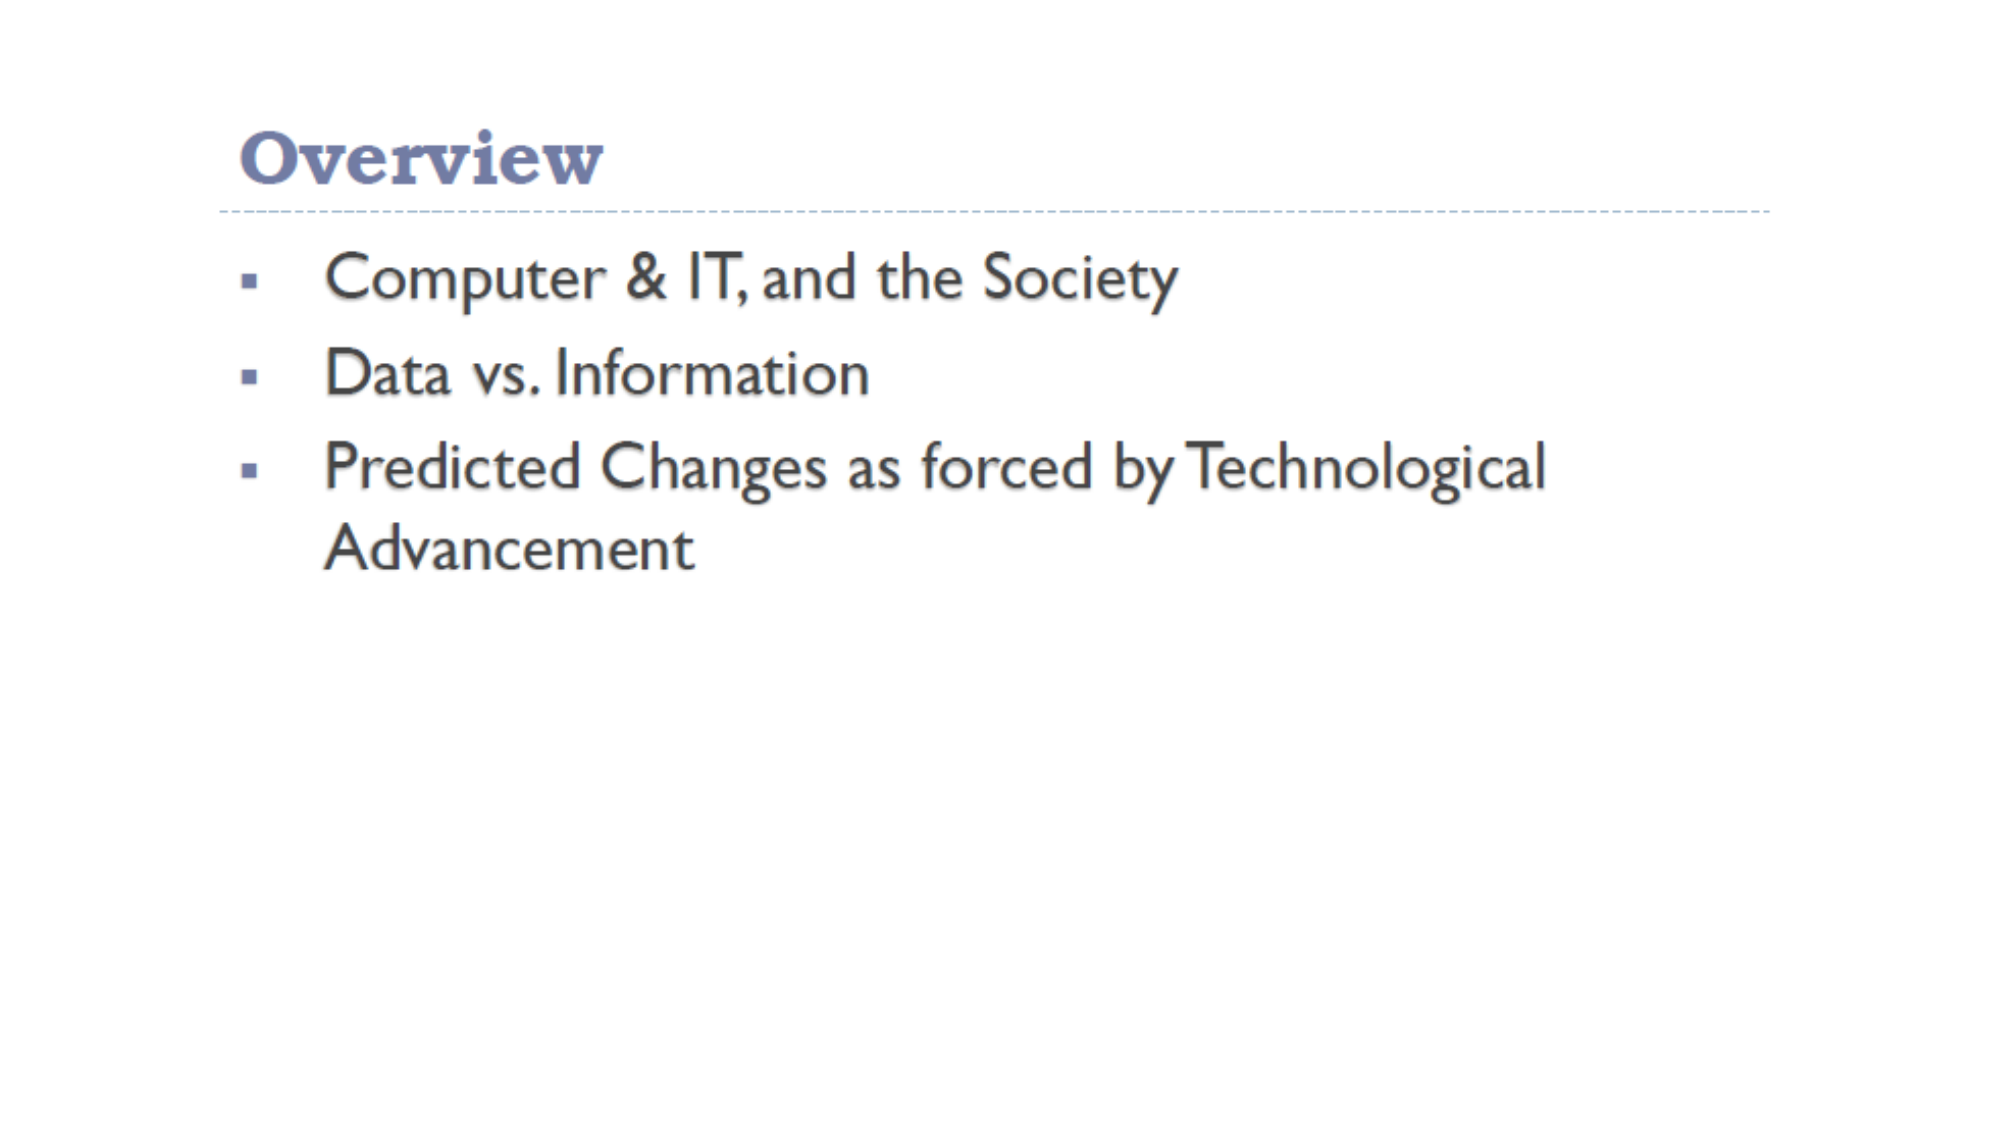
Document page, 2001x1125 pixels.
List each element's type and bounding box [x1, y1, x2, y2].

picture [210, 48, 1811, 1090]
